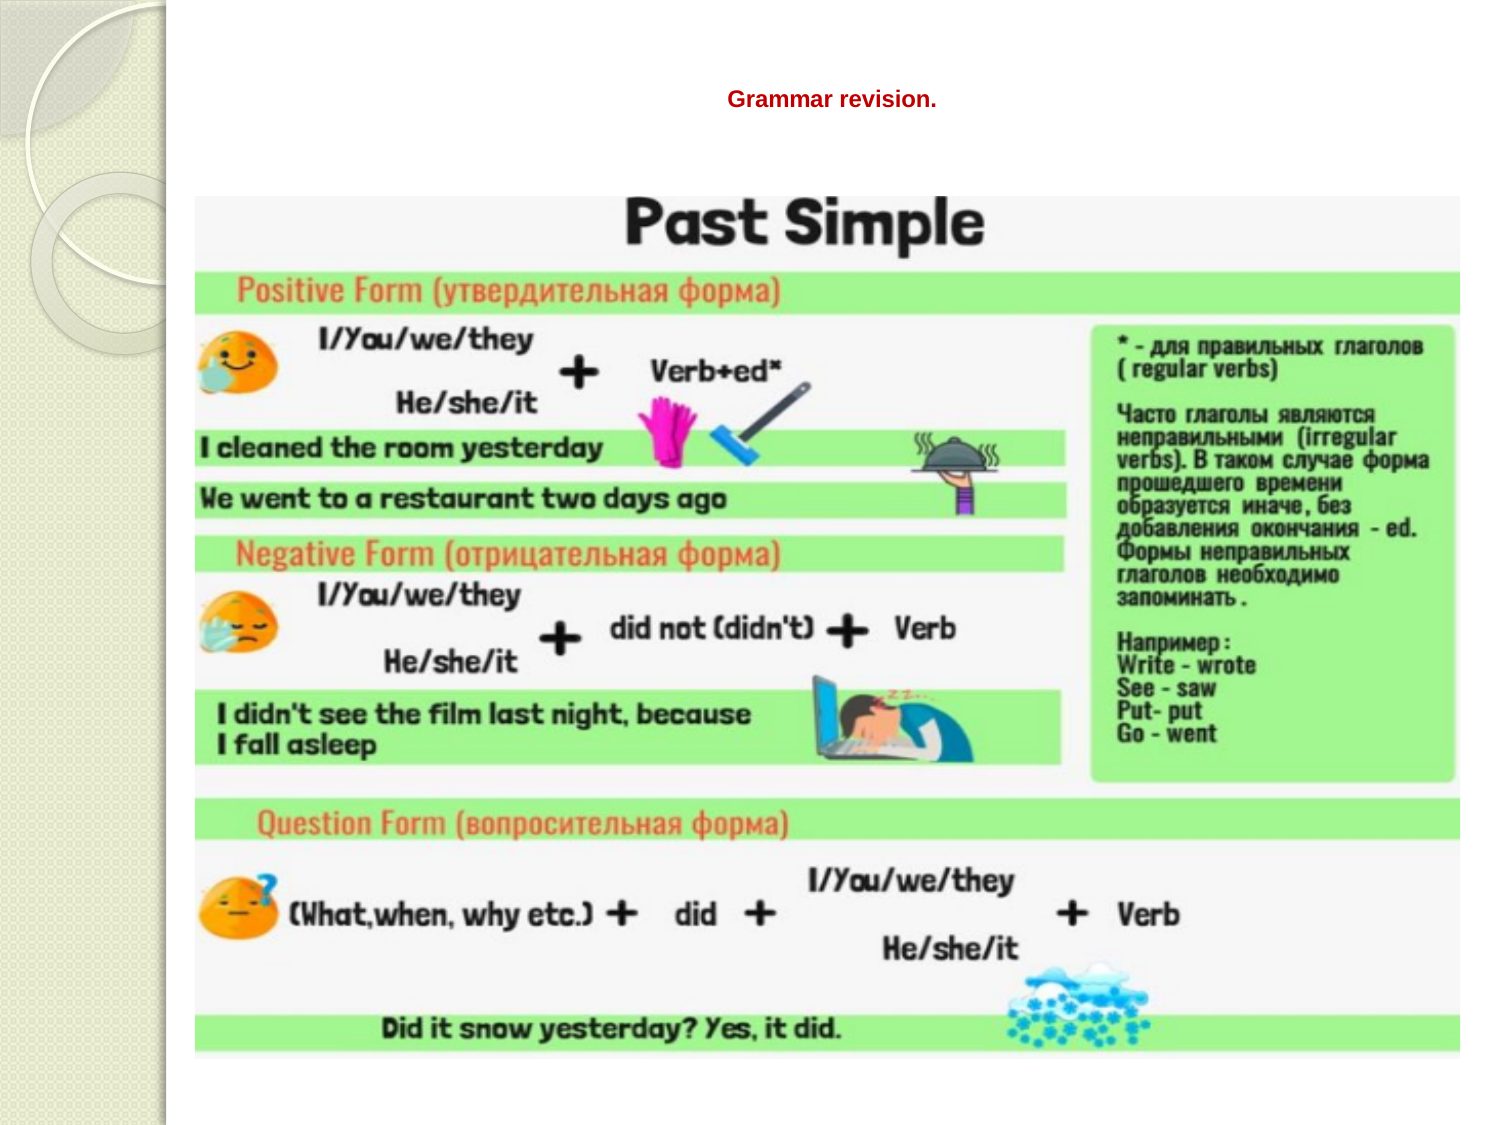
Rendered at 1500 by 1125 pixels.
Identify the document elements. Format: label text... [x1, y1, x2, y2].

title Grammar revision. [253, 42, 1424, 149]
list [194, 195, 1461, 1059]
